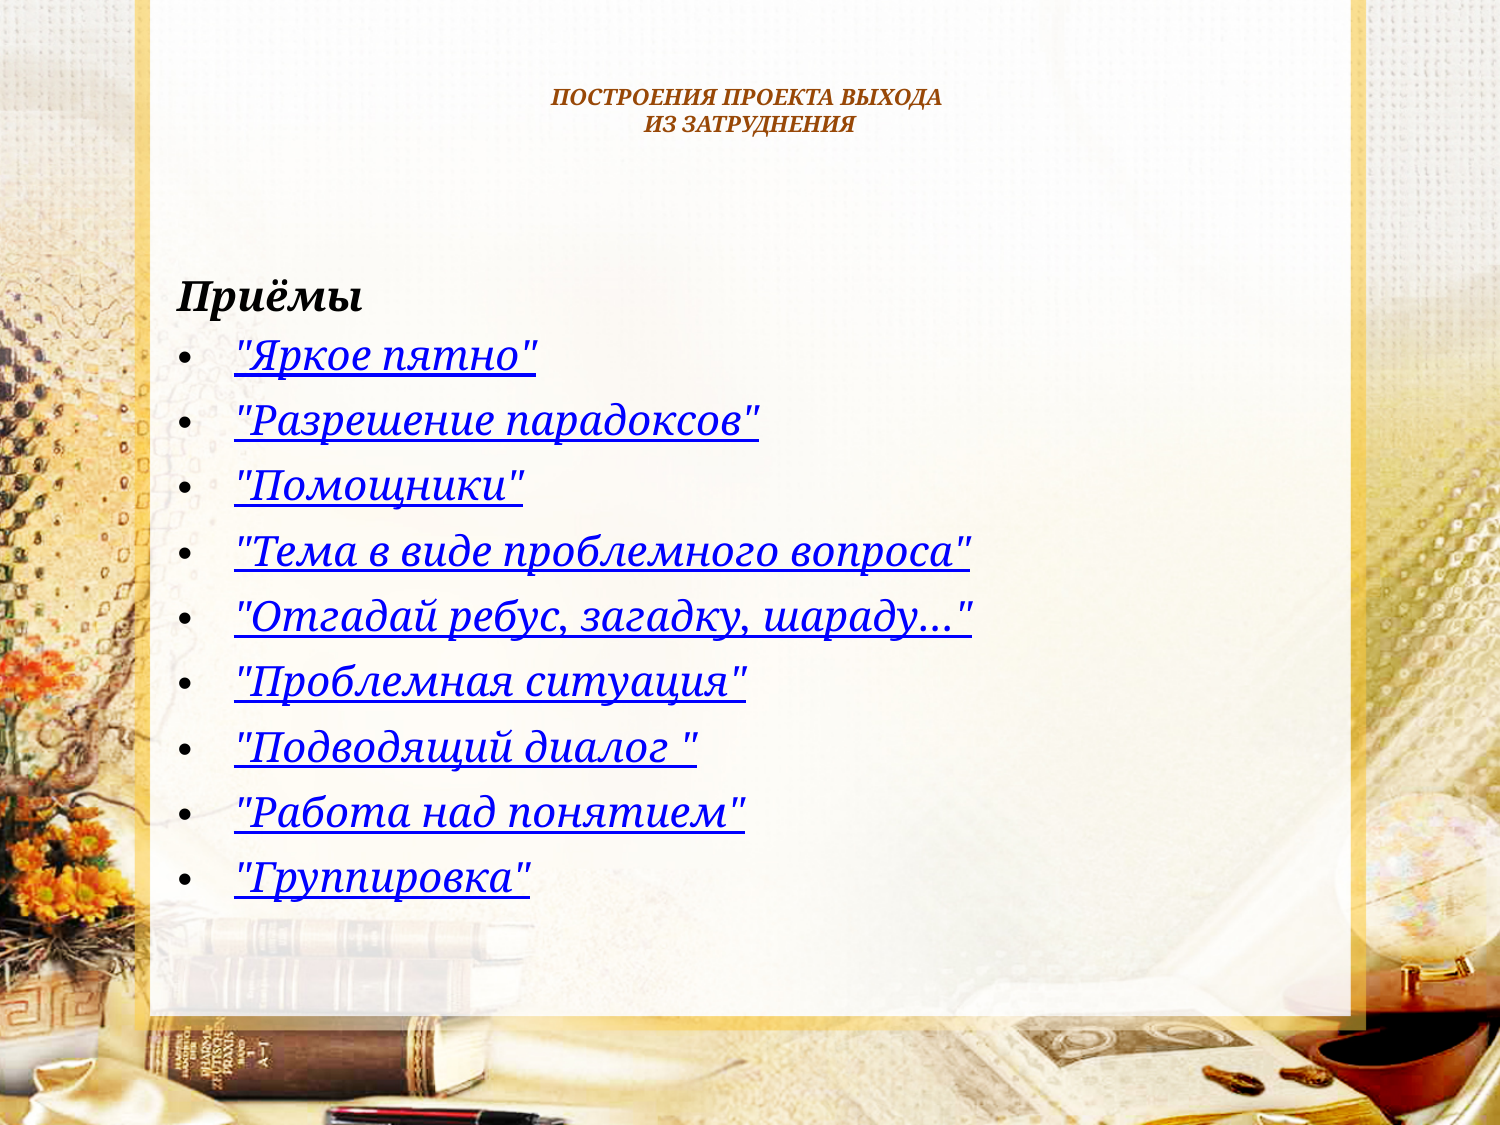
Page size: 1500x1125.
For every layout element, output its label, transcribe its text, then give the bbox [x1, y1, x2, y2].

title ПОСТРОЕНИЯ ПРОЕКТА ВЫХОДА ИЗ ЗАТРУДНЕНИЯ [150, 2, 1350, 190]
list Приёмы "Яркое пятно" "Разрешение парадоксов" "Помощники" "Тема в виде проблемного вопроса" "Отгадай ребус, загадку, шараду…" "Проблемная ситуация" "Подводящий диалог " "Работа над понятием" "Группировка" [162, 262, 1350, 1005]
picture [0, 0, 1500, 1125]
